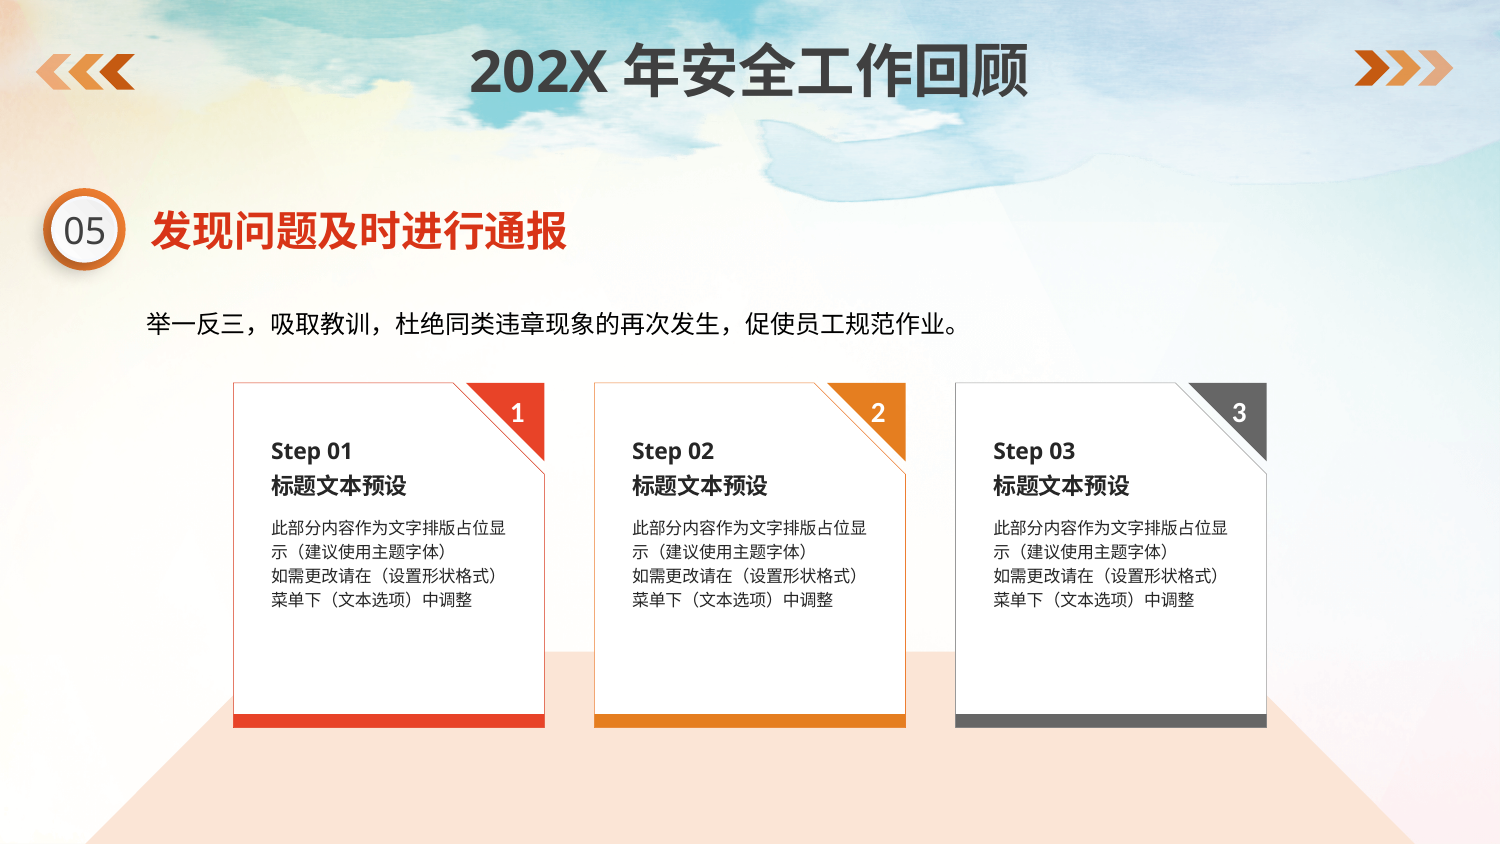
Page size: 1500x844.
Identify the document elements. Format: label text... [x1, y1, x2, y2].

text_box 发现问题及时进行通报 [136, 197, 584, 262]
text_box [955, 382, 1267, 728]
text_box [993, 437, 1229, 612]
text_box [34, 188, 135, 271]
text_box 举一反三，吸取教训，杜绝同类违章现象的再次发生，促使员工规范作业。 [56, 286, 1447, 347]
text_box [593, 381, 907, 729]
text_box [594, 714, 906, 728]
picture [0, 0, 1500, 844]
text_box 2 [827, 382, 906, 462]
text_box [233, 382, 545, 728]
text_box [1354, 50, 1454, 86]
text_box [632, 437, 868, 612]
text_box [83, 650, 1417, 844]
text_box 202X年安全工作回顾 [413, 30, 1087, 109]
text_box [271, 437, 507, 612]
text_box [35, 54, 135, 90]
